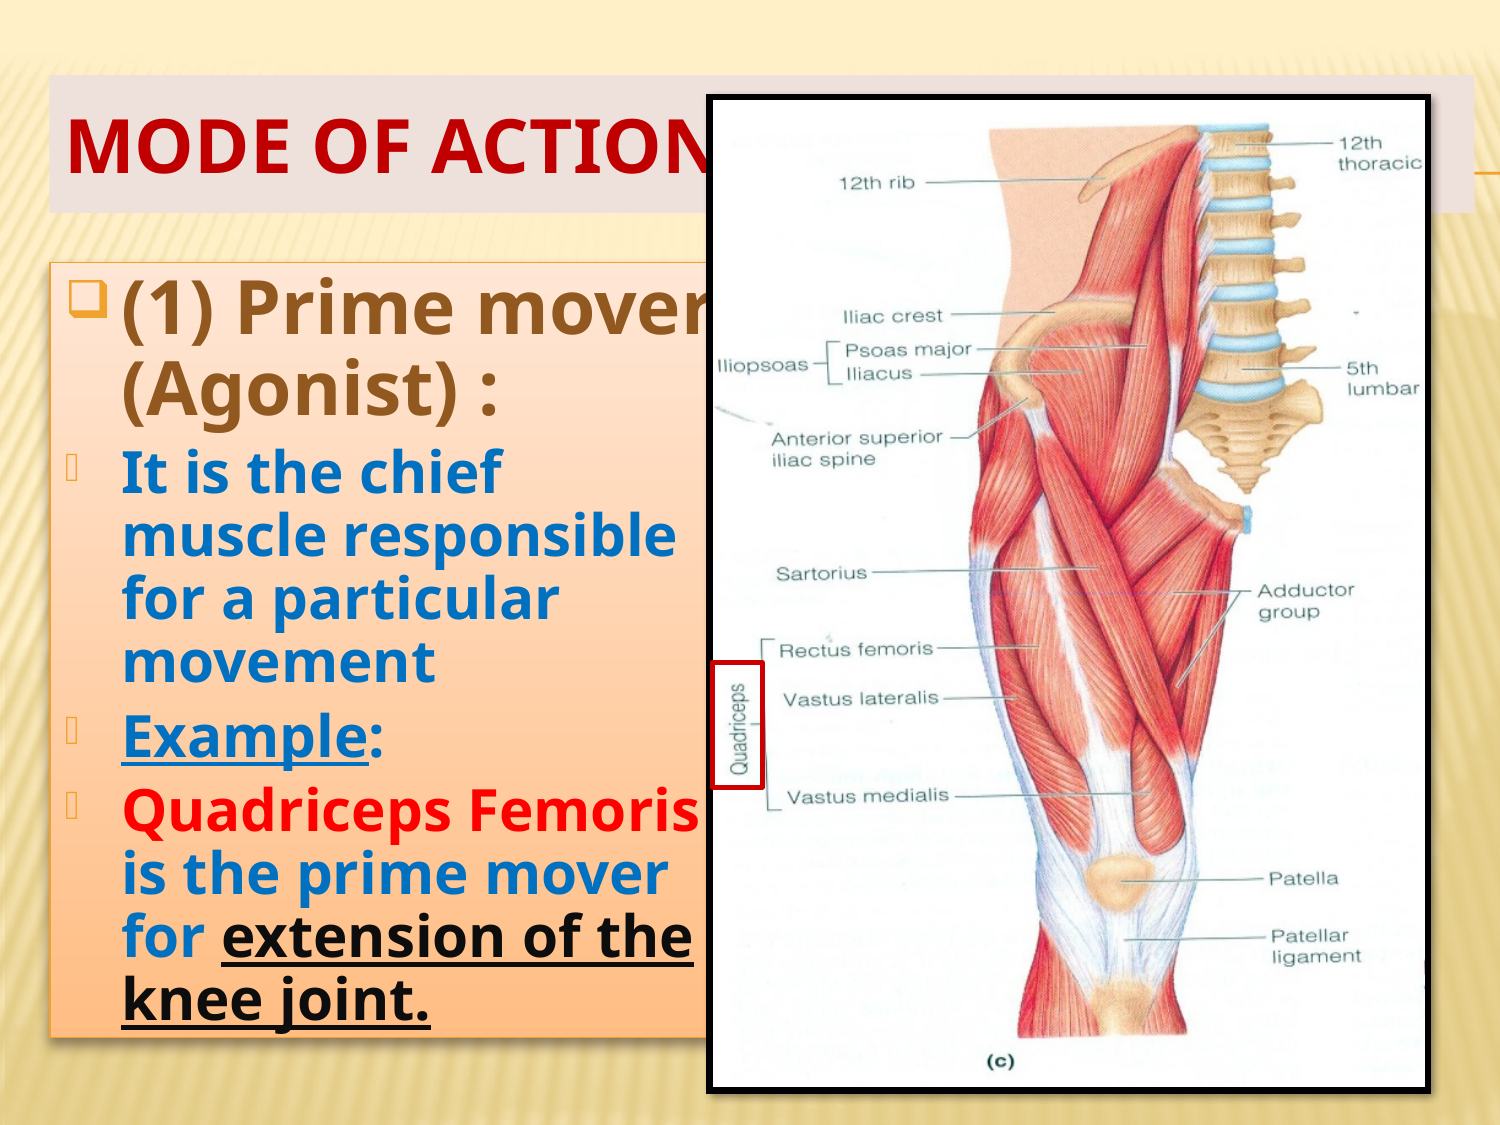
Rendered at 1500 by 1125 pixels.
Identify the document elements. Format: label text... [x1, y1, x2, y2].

title MODE OF ACTION [49, 75, 1475, 213]
list (1) Prime mover (Agonist) : It is the chief muscle responsible for a particular movement Example: Quadriceps Femoris is the prime mover for extension of the knee joint. [49, 262, 702, 1038]
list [712, 99, 1426, 1088]
